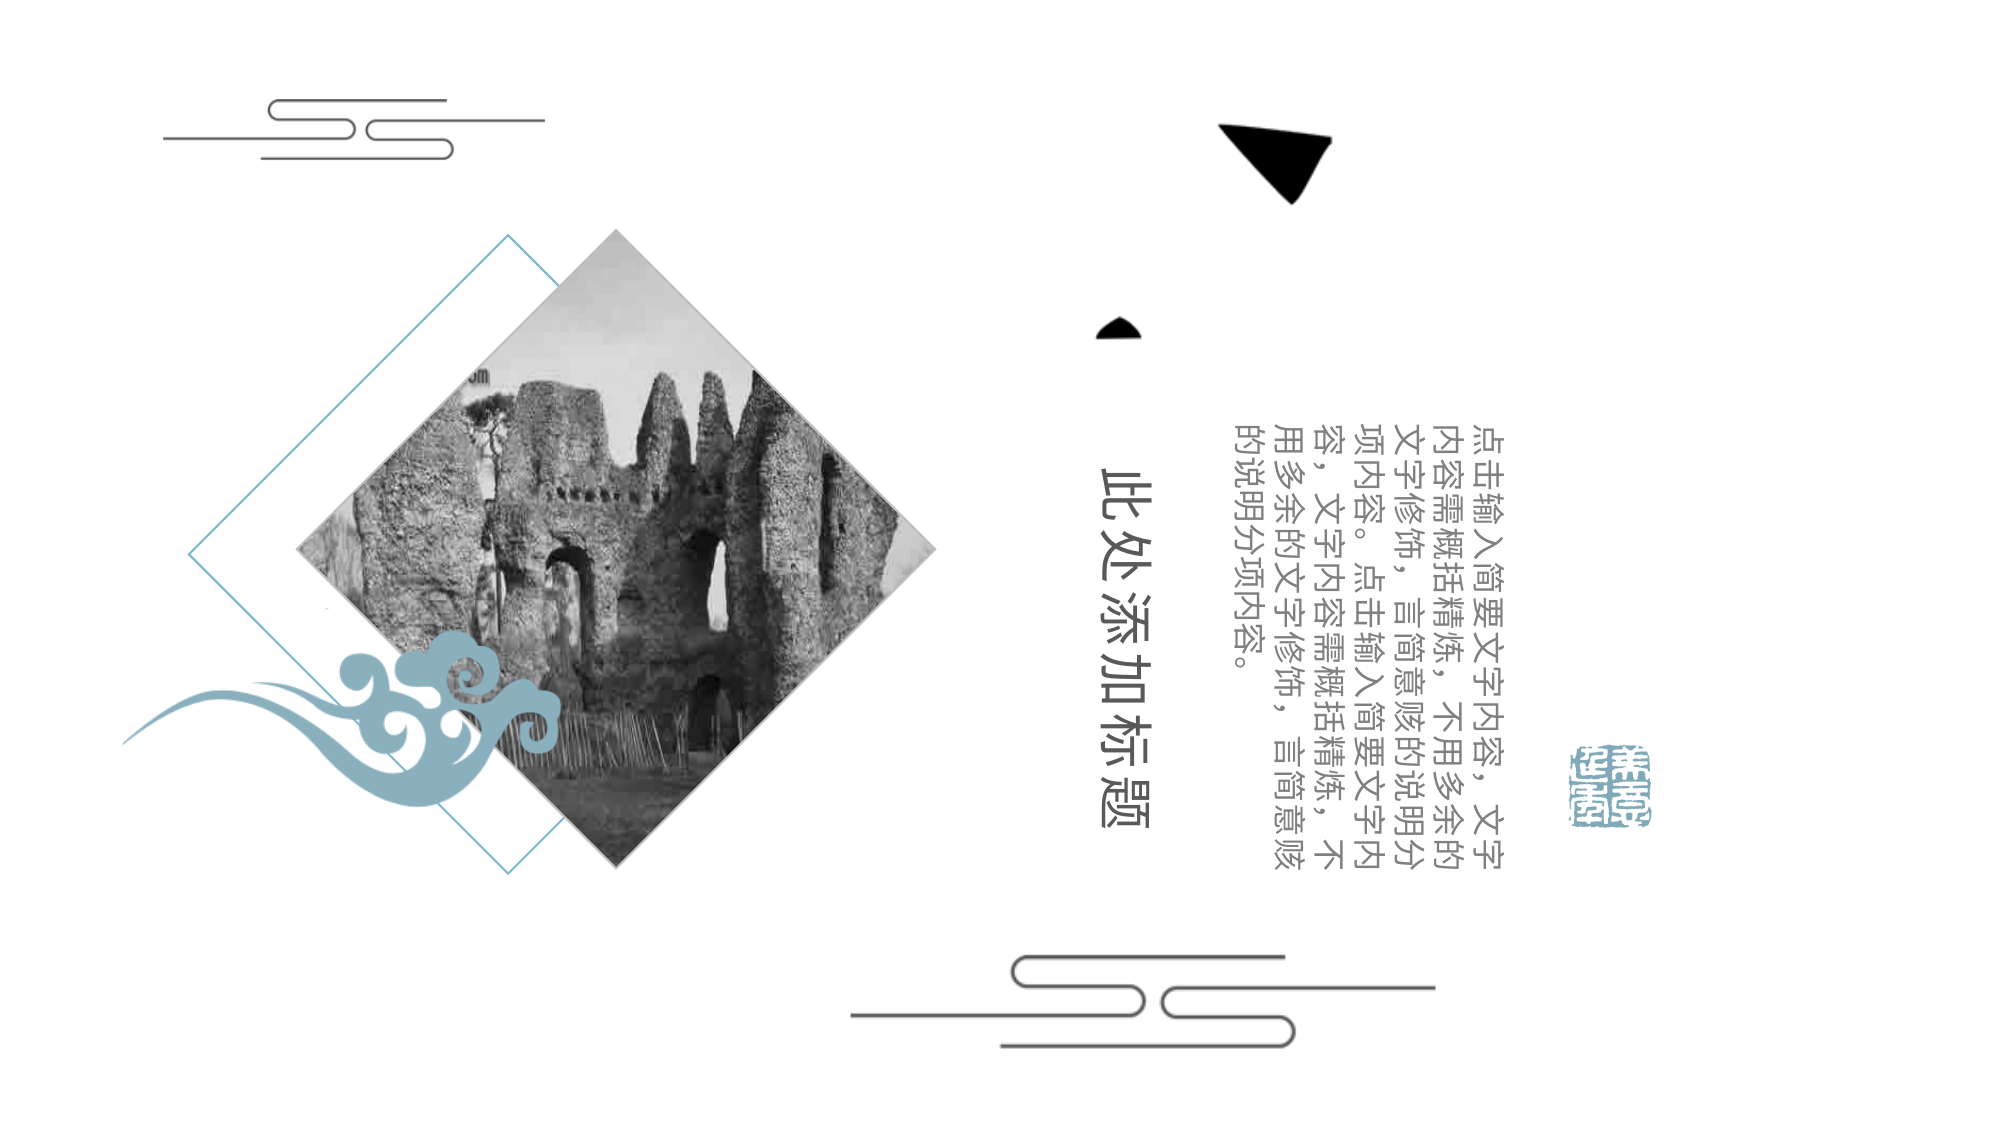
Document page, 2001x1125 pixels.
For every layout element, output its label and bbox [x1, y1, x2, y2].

text_box [154, 59, 1690, 1069]
picture [122, 608, 154, 819]
